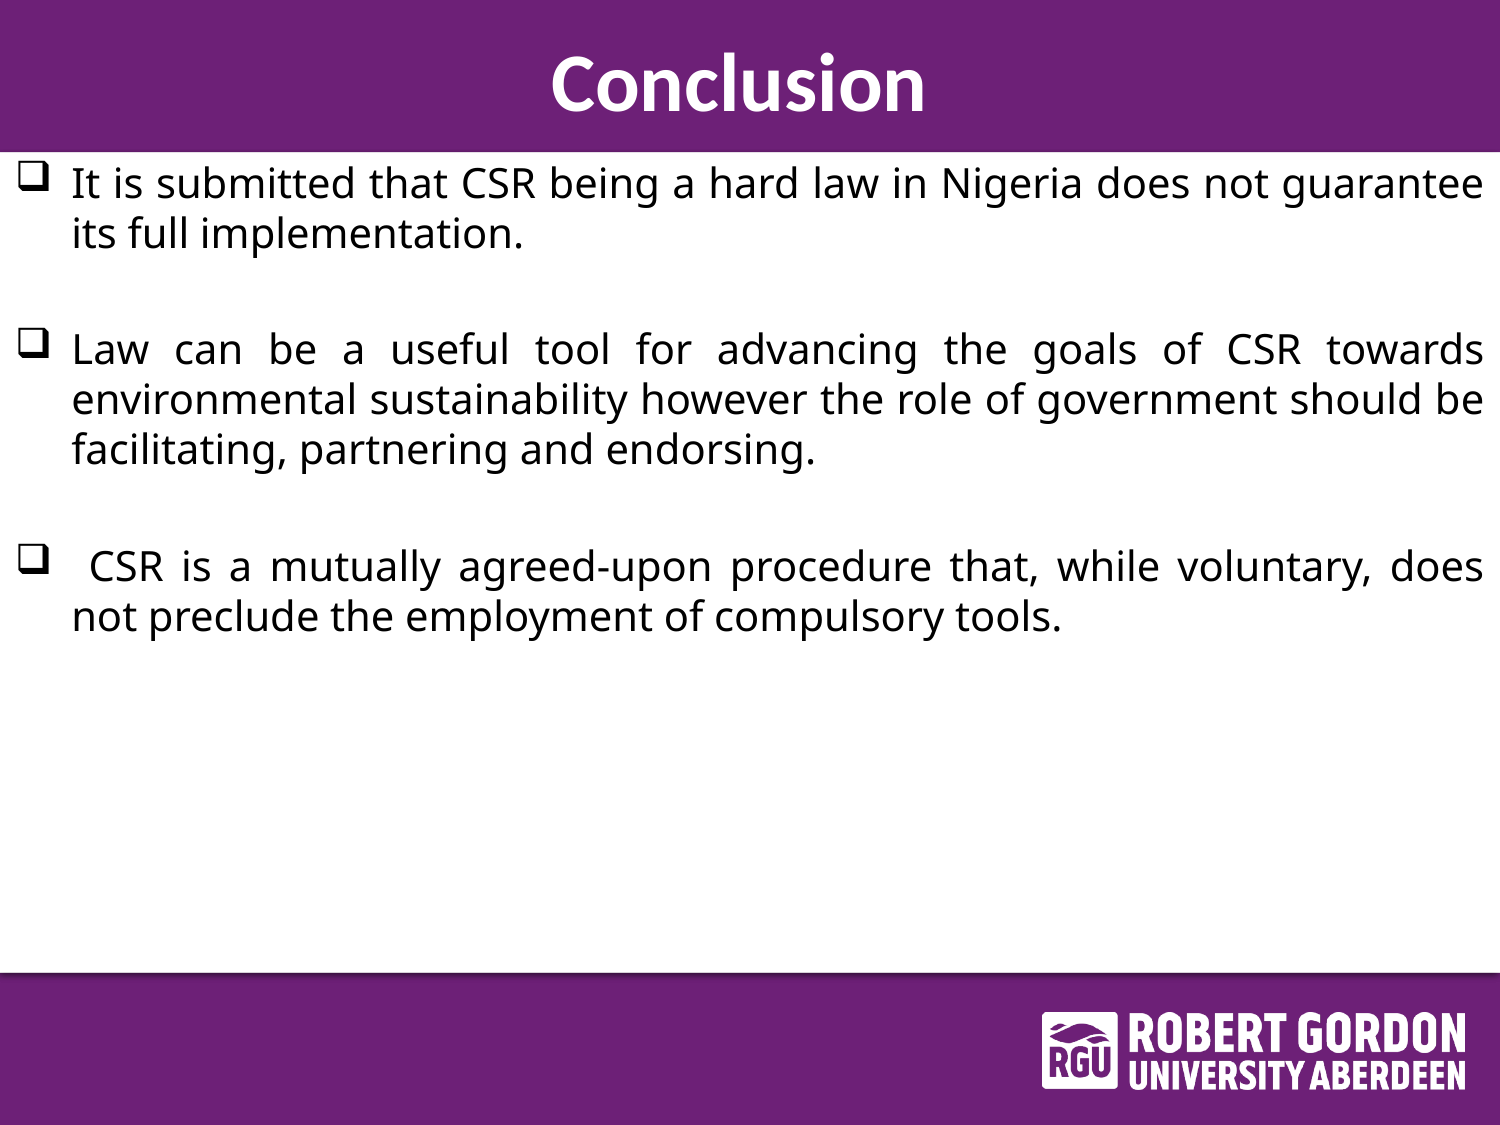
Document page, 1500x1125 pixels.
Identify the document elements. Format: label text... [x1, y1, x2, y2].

picture [1042, 1012, 1465, 1090]
list It is submitted that CSR being a hard law in Nigeria does not guarantee its full implementation. Law can be a useful tool for advancing the goals of CSR towards environmental sustainability however the role of government should be facilitating, partnering and endorsing. CSR is a mutually agreed-upon procedure that, while voluntary, does not preclude the employment of compulsory tools. [0, 148, 1500, 988]
title Conclusion [75, 0, 1425, 148]
